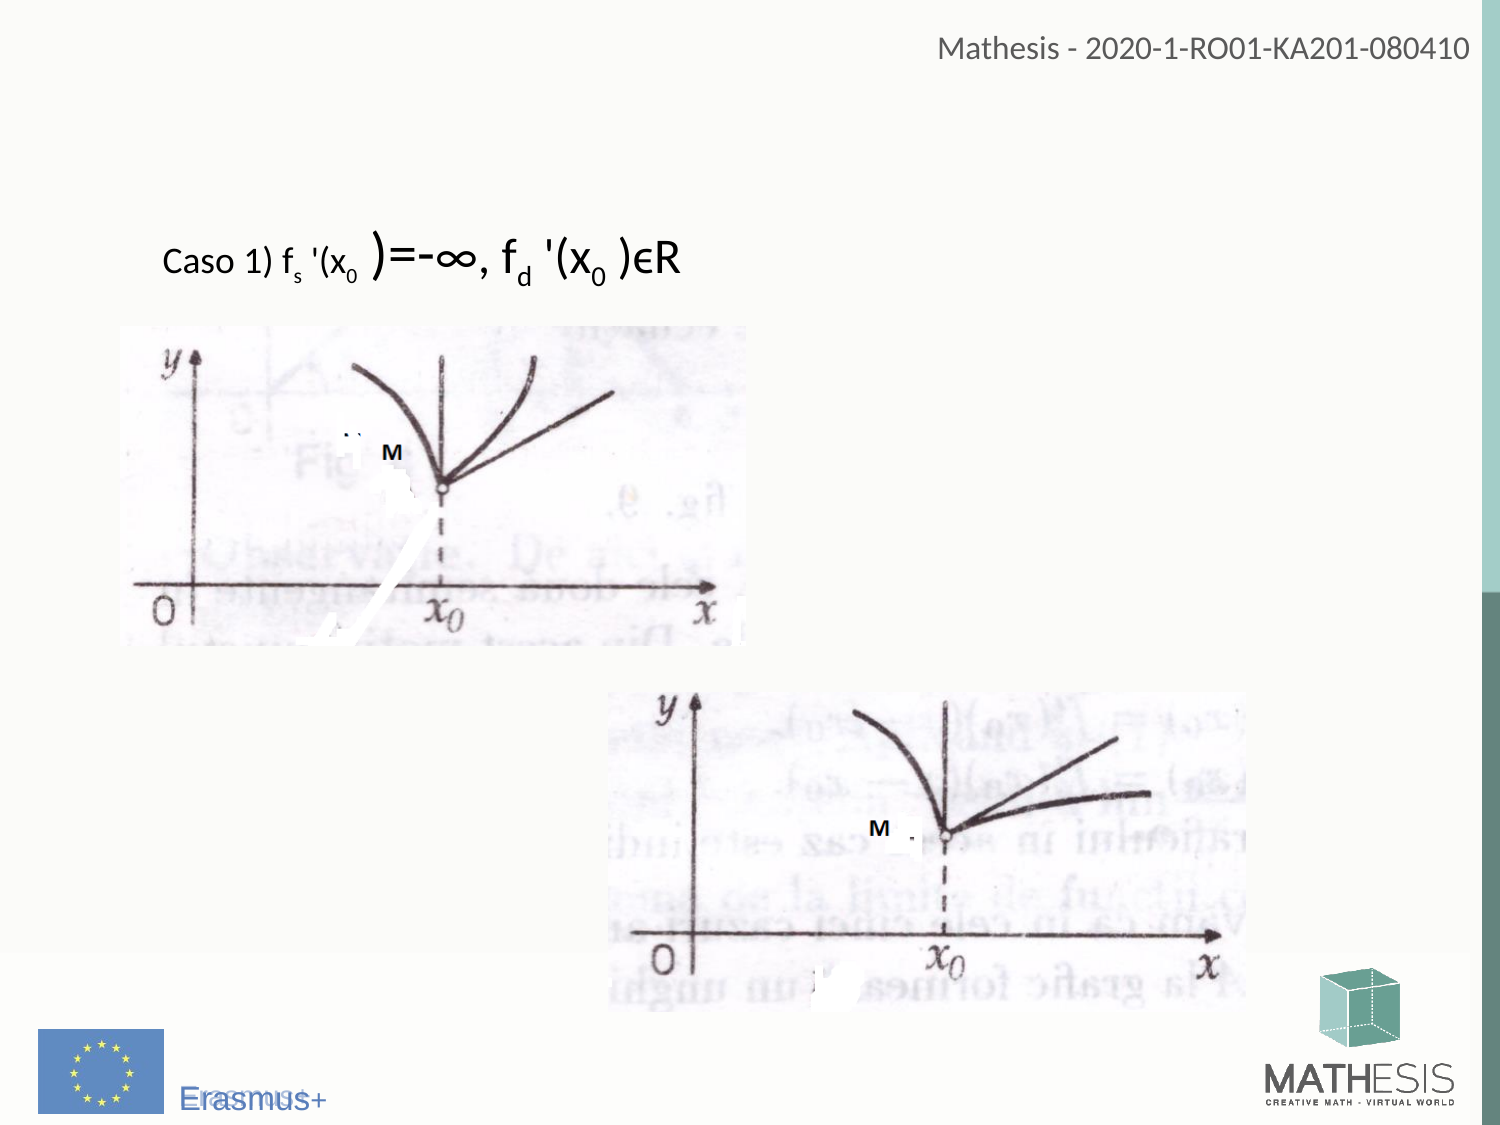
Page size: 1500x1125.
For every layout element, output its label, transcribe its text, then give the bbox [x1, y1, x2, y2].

text_box Caso 1) fs '(x0 )=-∞, fd '(x0 )ϵR [147, 208, 998, 300]
picture [120, 326, 746, 646]
picture [607, 692, 1246, 1012]
